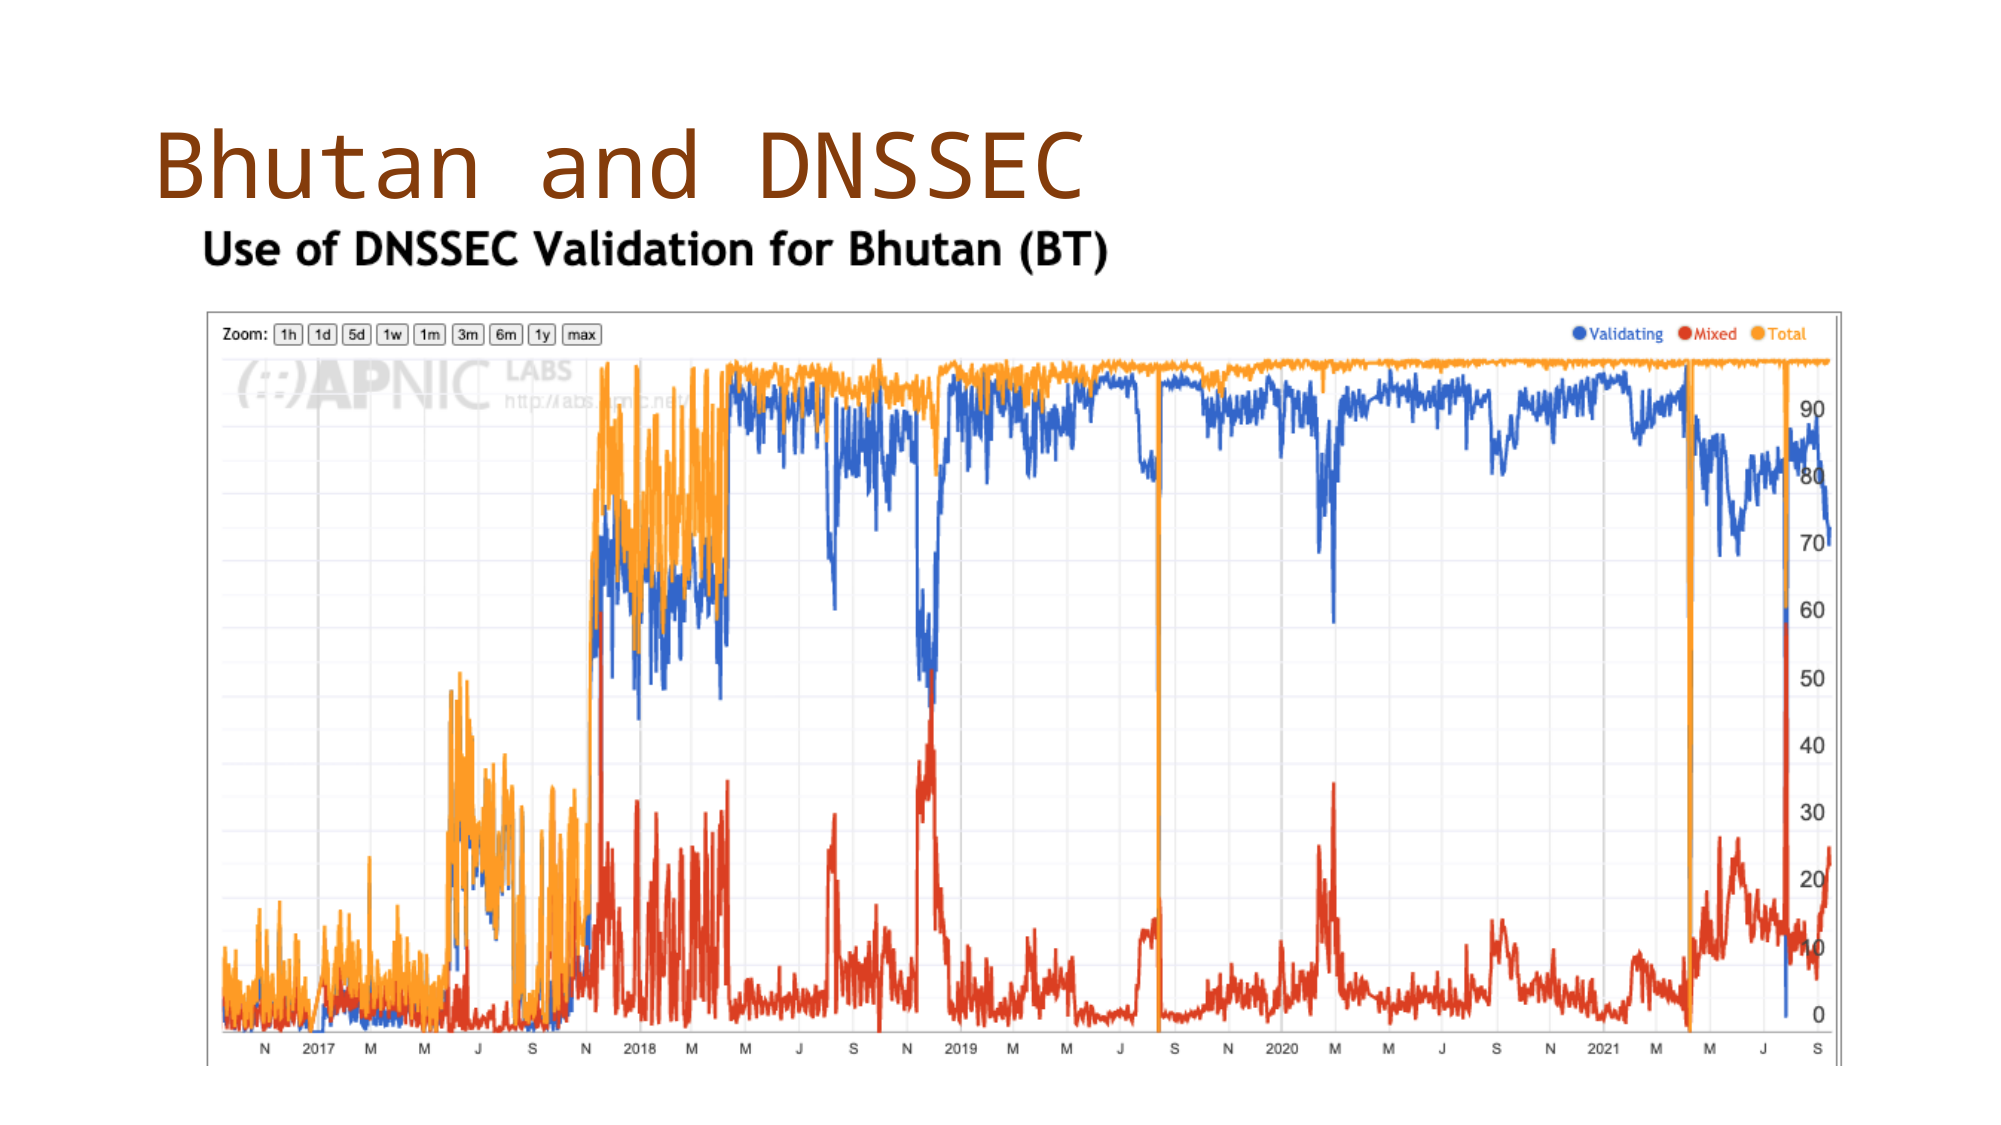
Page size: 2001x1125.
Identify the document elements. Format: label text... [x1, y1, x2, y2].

picture [195, 215, 1863, 1066]
title Bhutan and DNSSEC [137, 59, 1863, 278]
